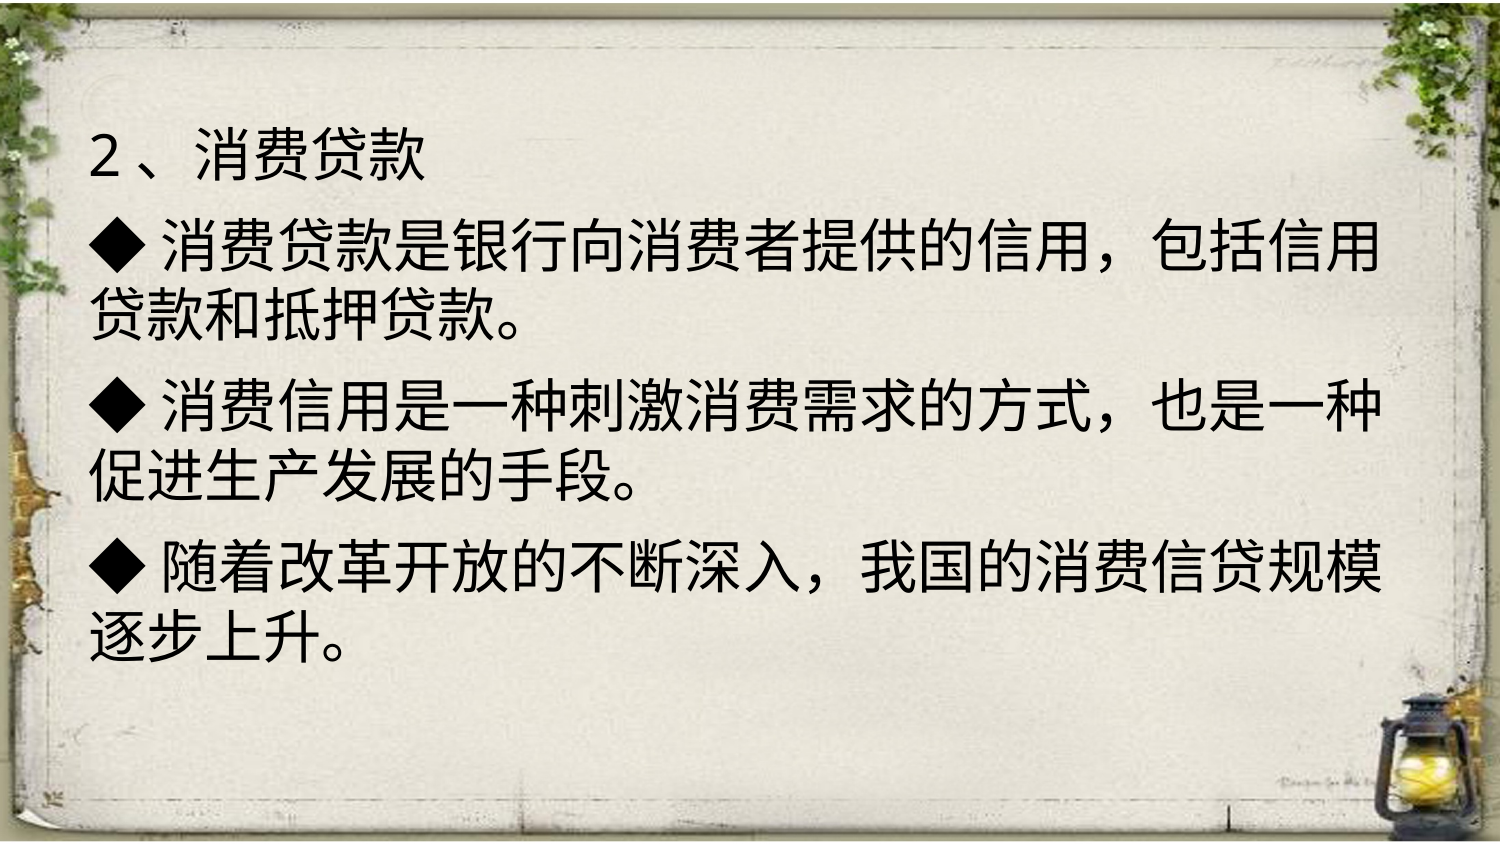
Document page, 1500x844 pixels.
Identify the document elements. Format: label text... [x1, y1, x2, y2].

picture [0, 0, 1500, 844]
list 2、消费贷款 ◆消费贷款是银行向消费者提供的信用，包括信用贷款和抵押贷款。 ◆消费信用是一种刺激消费需求的方式，也是一种促进生产发展的手段。 ◆随着改革开放的不断深入，我国的消费信贷规模逐步上升。 [73, 61, 1439, 790]
